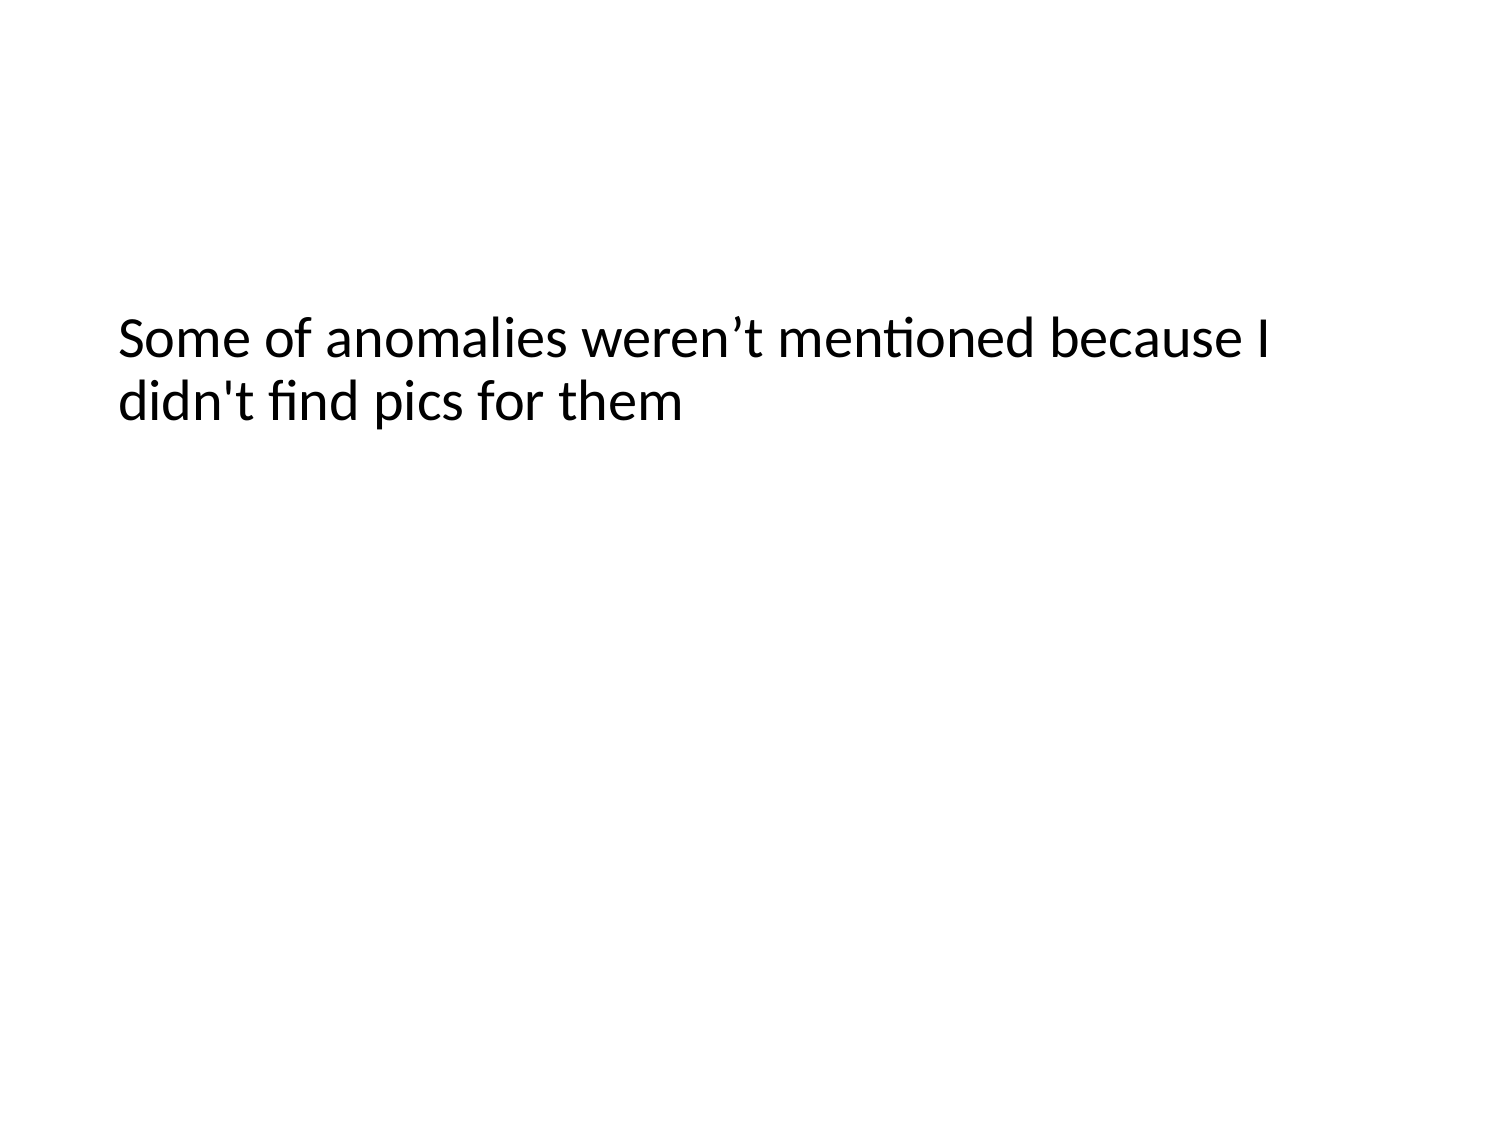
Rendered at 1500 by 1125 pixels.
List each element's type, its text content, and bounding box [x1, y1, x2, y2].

list Some of anomalies weren’t mentioned because I didn't find pics for them [103, 299, 1397, 1014]
